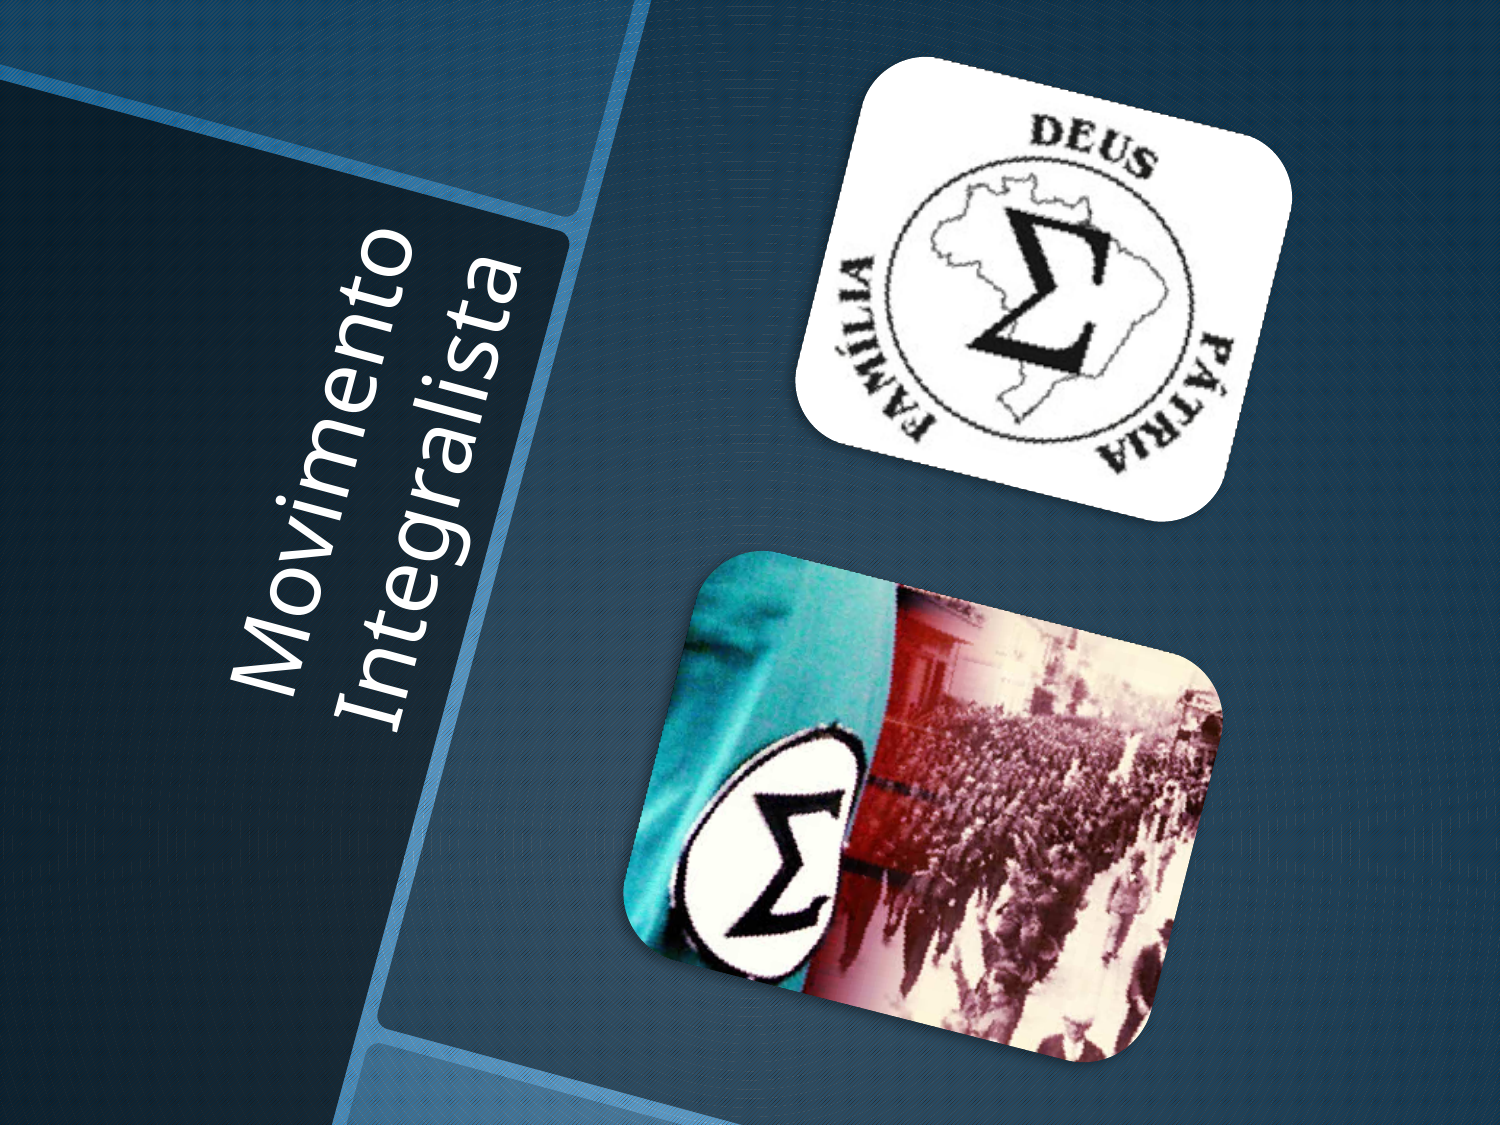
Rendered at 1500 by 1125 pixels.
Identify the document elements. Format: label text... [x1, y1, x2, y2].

picture [795, 56, 1293, 522]
title Movimento Integralista [69, 181, 554, 1056]
picture [623, 550, 1223, 1063]
